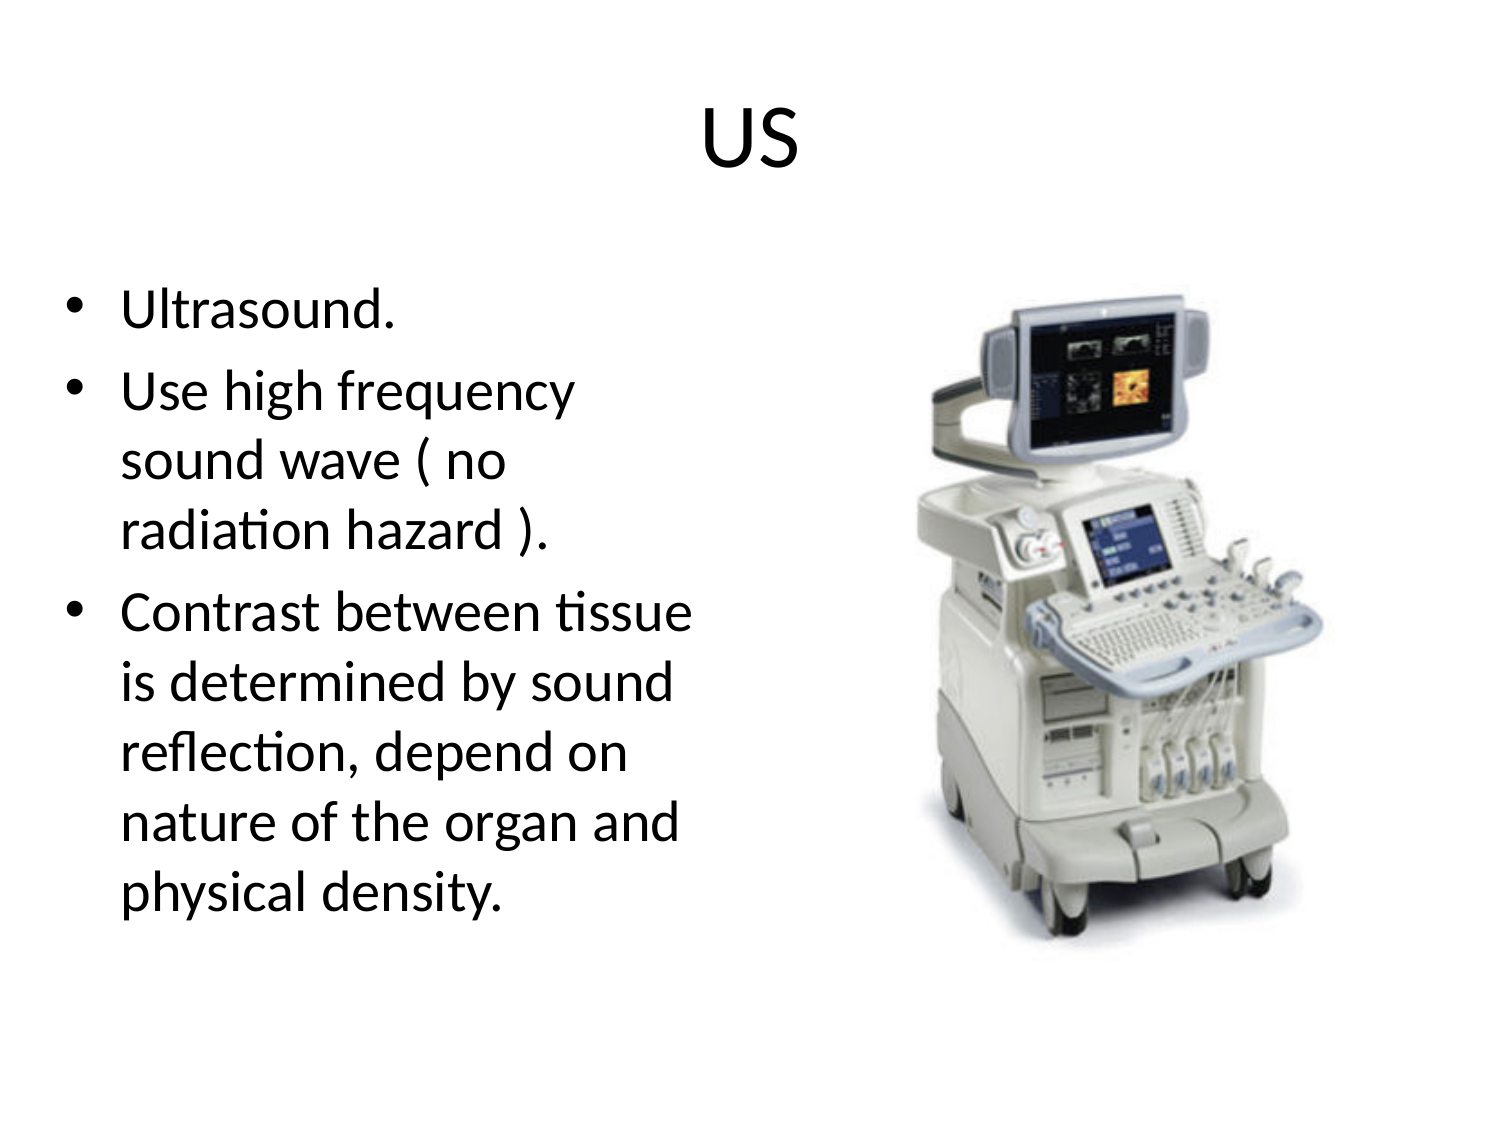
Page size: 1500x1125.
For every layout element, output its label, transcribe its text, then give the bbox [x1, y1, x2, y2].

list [887, 255, 1351, 977]
title US [49, 37, 1451, 225]
list Ultrasound. Use high frequency sound wave ( no radiation hazard ). Contrast between tissue is determined by sound reflection, depend on nature of the organ and physical density. [49, 262, 738, 1001]
